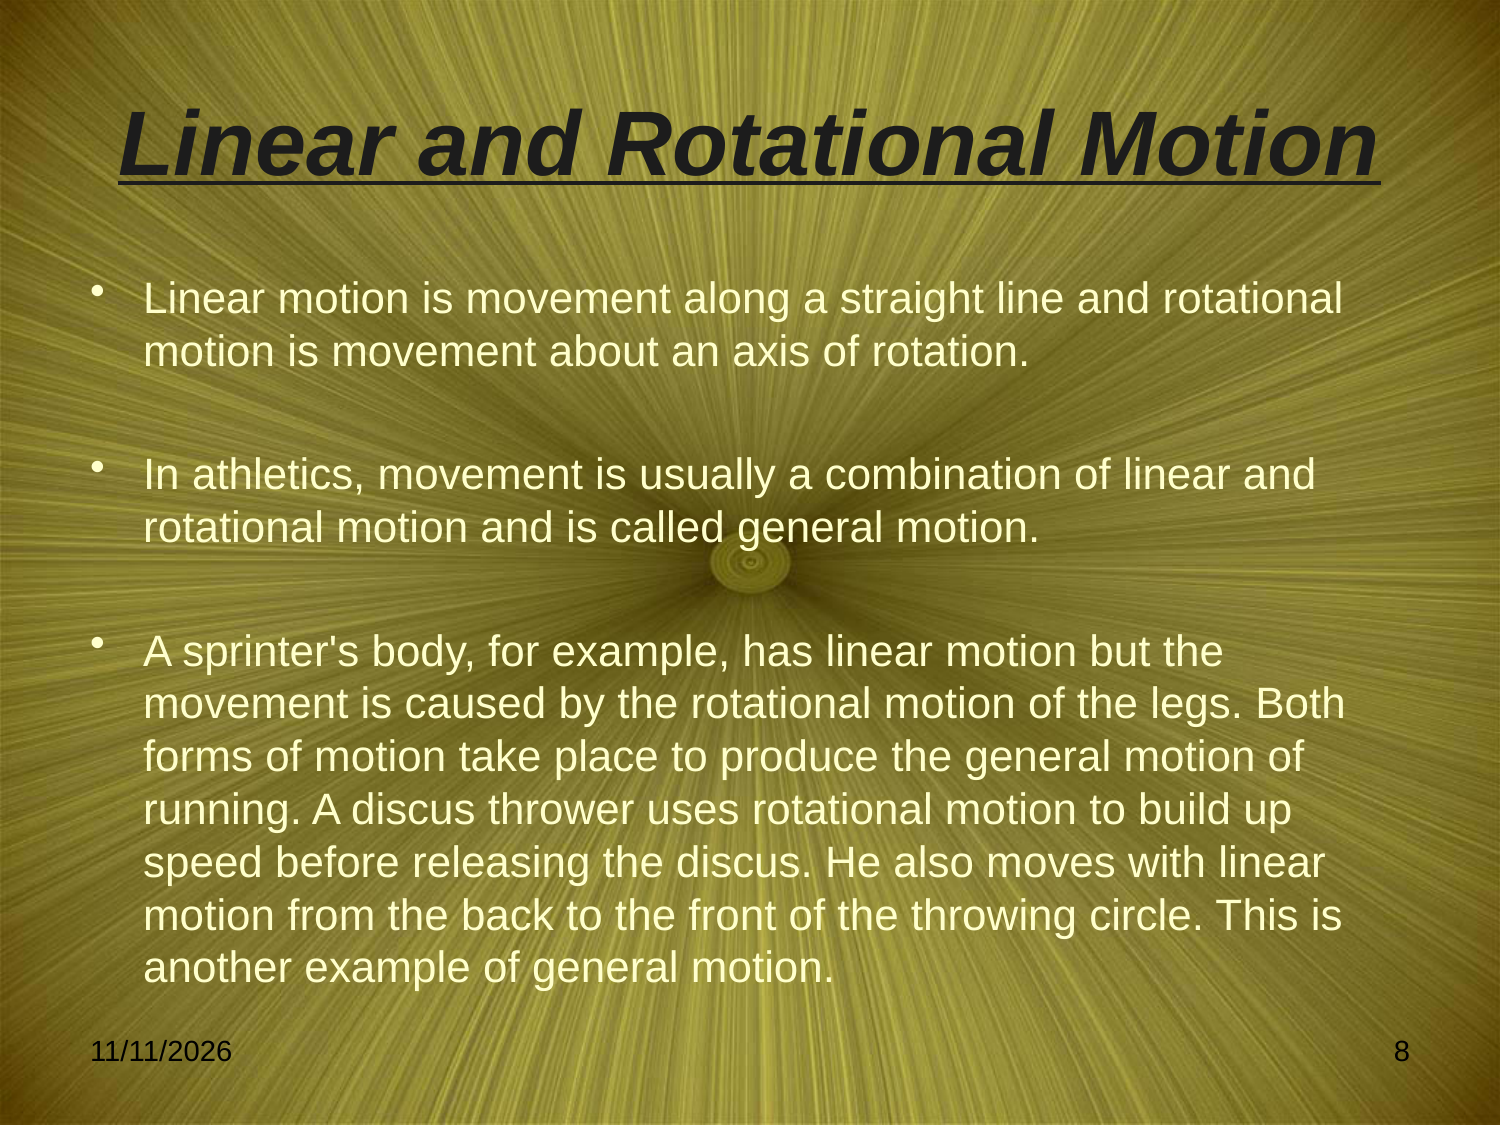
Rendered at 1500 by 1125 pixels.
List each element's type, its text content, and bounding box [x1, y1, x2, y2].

slide_number 8 [1074, 1024, 1426, 1103]
list Linear motion is movement along a straight line and rotational motion is movement about an axis of rotation. In athletics, movement is usually a combination of linear and rotational motion and is called general motion. A sprinter's body, for example, has linear motion but the movement is caused by the rotational motion of the legs. Both forms of motion take place to produce the general motion of running. A discus thrower uses rotational motion to build up speed before releasing the discus. He also moves with linear motion from the back to the front of the throwing circle. This is another example of general motion. [74, 262, 1426, 1006]
title Linear and Rotational Motion [74, 44, 1426, 233]
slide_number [74, 1024, 426, 1103]
picture [0, 0, 1500, 1125]
